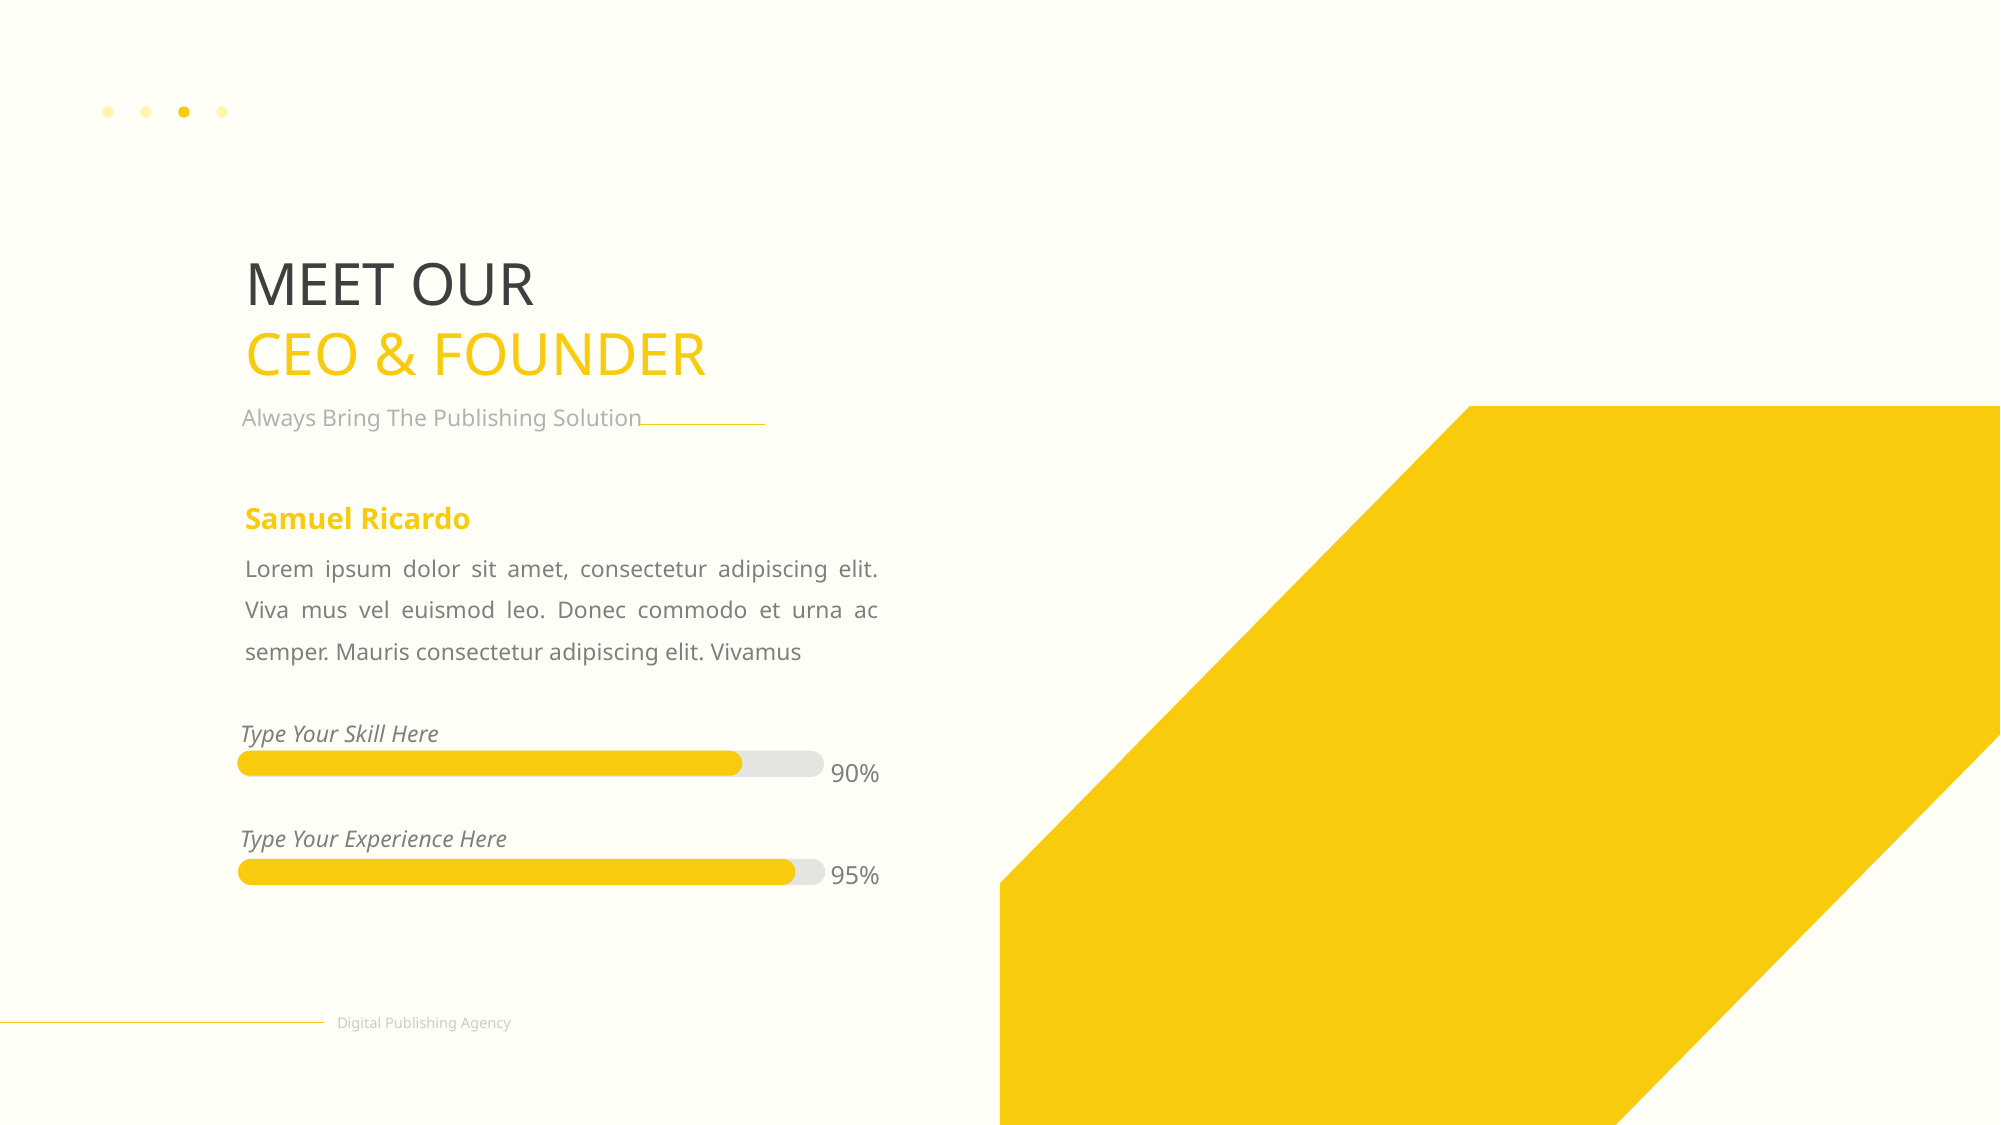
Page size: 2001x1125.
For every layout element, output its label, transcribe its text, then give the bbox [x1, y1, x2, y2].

text_box Digital Publishing Agency [322, 1006, 526, 1039]
text_box [246, 749, 826, 779]
text_box Type Your Skill Here [240, 706, 556, 748]
text_box [100, 105, 115, 119]
text_box [215, 105, 229, 119]
text_box [236, 749, 744, 777]
text_box Samuel Ricardo [230, 475, 491, 543]
picture [999, 0, 2000, 1125]
text_box MEET OUR CEO & FOUNDER [230, 239, 824, 395]
text_box [139, 105, 153, 119]
text_box Lorem ipsum dolor sit amet, consectetur adipiscing elit. Viva mus vel euismod leo. Donec commodo et urna ac semper. Mauris consectetur adipiscing elit. Vivamus [230, 533, 894, 672]
text_box [237, 857, 797, 887]
text_box 90% [830, 742, 918, 788]
text_box Always Bring The Publishing Solution [227, 396, 658, 439]
text_box 95% [830, 844, 918, 890]
text_box [177, 105, 191, 119]
text_box Type Your Experience Here [240, 810, 556, 852]
text_box [783, 857, 827, 887]
